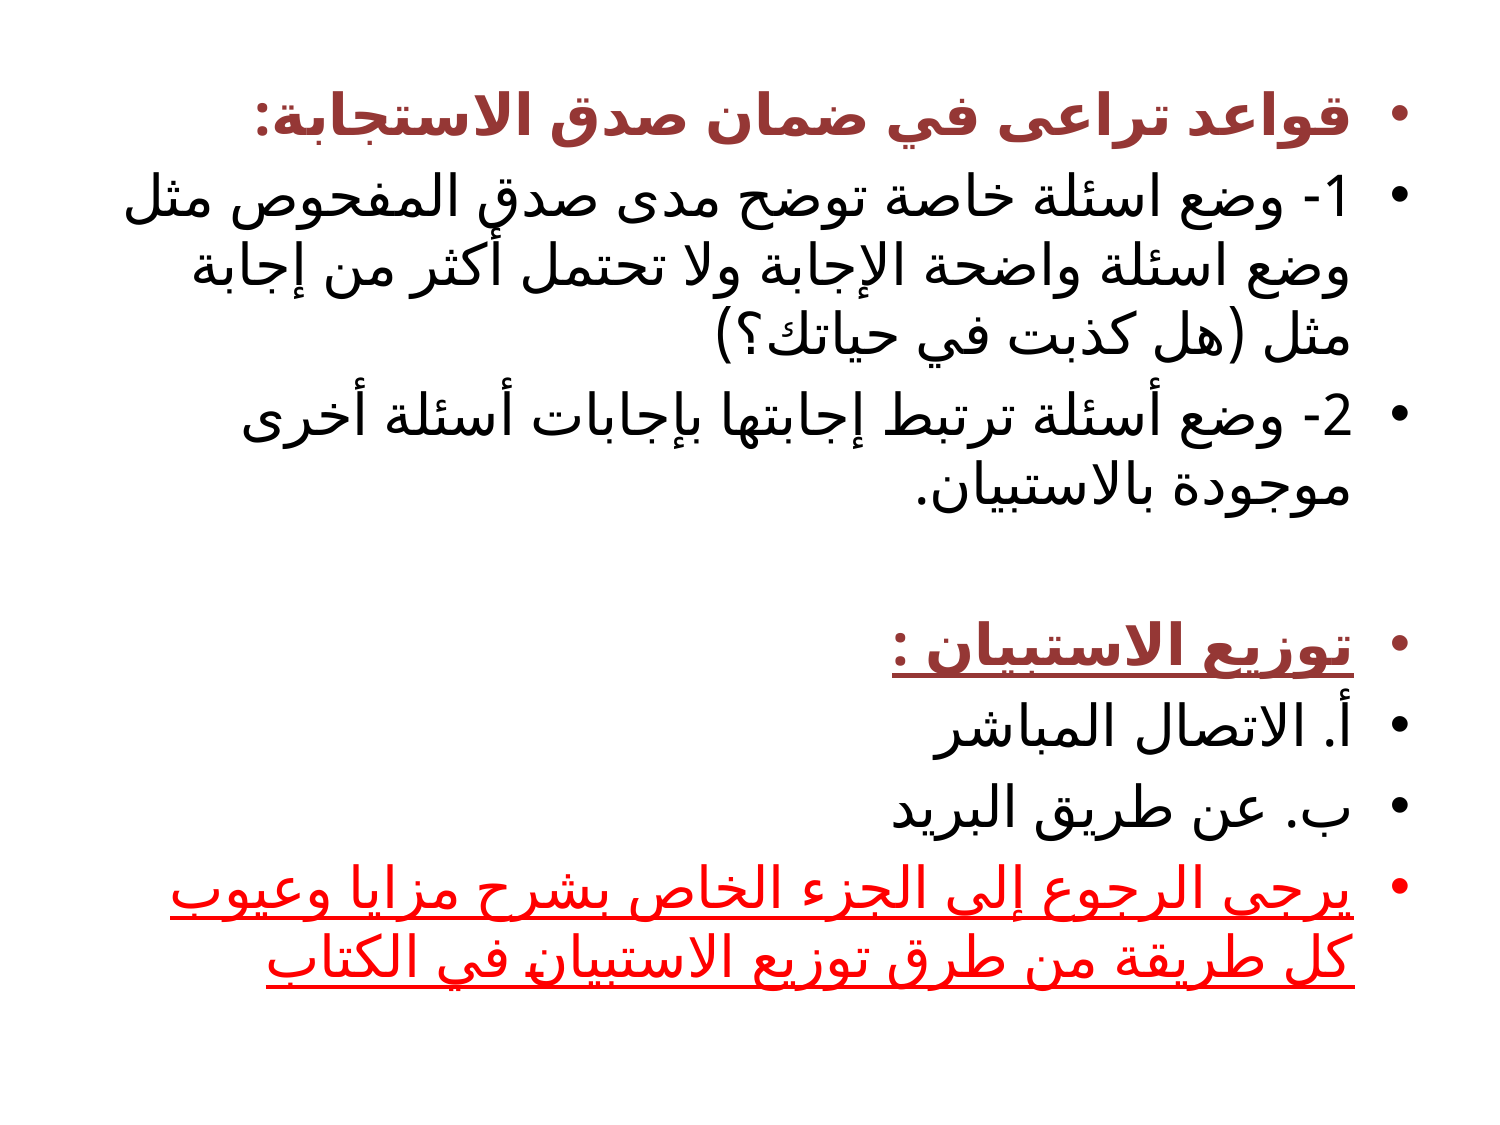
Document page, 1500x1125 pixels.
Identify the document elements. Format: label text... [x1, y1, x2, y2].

list قواعد تراعى في ضمان صدق الاستجابة: 1- وضع اسئلة خاصة توضح مدى صدق المفحوص مثل وضع اسئلة واضحة الإجابة ولا تحتمل أكثر من إجابة مثل (هل كذبت في حياتك؟) 2- وضع أسئلة ترتبط إجابتها بإجابات أسئلة أخرى موجودة بالاستبيان. توزيع الاستبيان : أ. الاتصال المباشر ب. عن طريق البريد يرجى الرجوع إلى الجزء الخاص بشرح مزايا وعيوب كل طريقة من طرق توزيع الاستبيان في الكتاب [75, 70, 1425, 1005]
